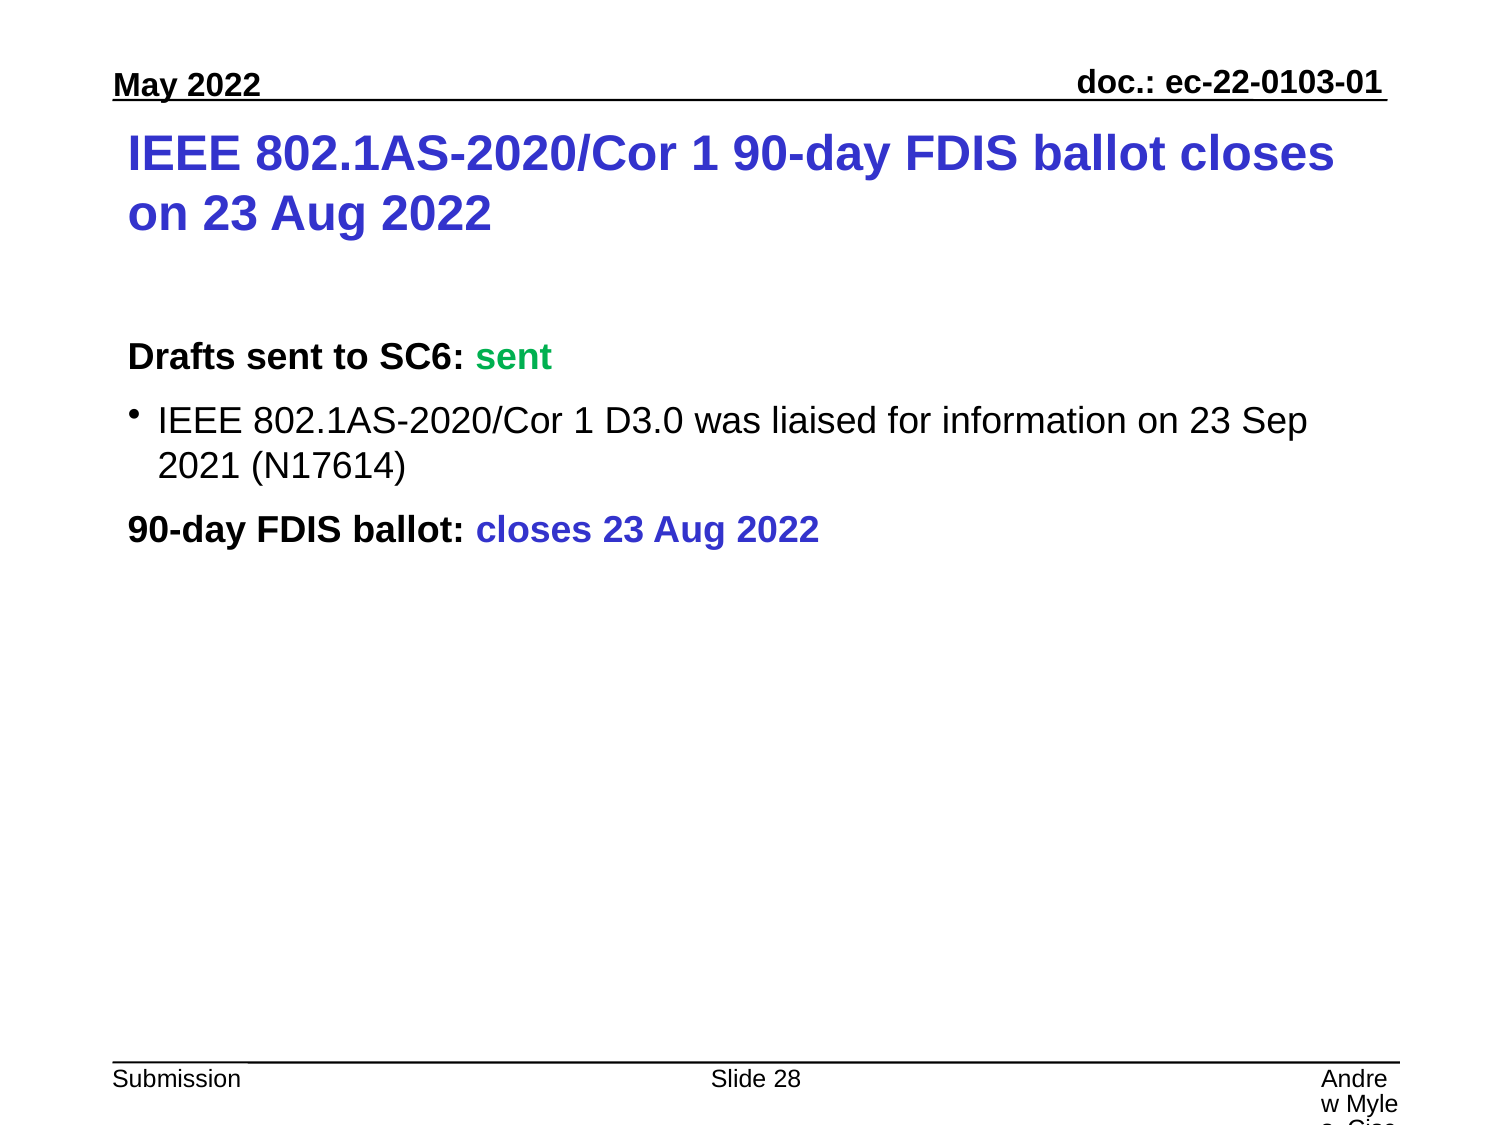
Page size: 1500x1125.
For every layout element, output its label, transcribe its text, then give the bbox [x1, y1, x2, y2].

title IEEE 802.1AS-2020/Cor 1 90-day FDIS ballot closes on 23 Aug 2022 [112, 112, 1388, 288]
list Drafts sent to SC6: sent IEEE 802.1AS-2020/Cor 1 D3.0 was liaised for information on 23 Sep 2021 (N17614) 90-day FDIS ballot: closes 23 Aug 2022 [112, 324, 1388, 1000]
footer Andrew Myles, Cisco [1320, 1061, 1402, 1093]
slide_number Slide 28 [709, 1061, 803, 1093]
